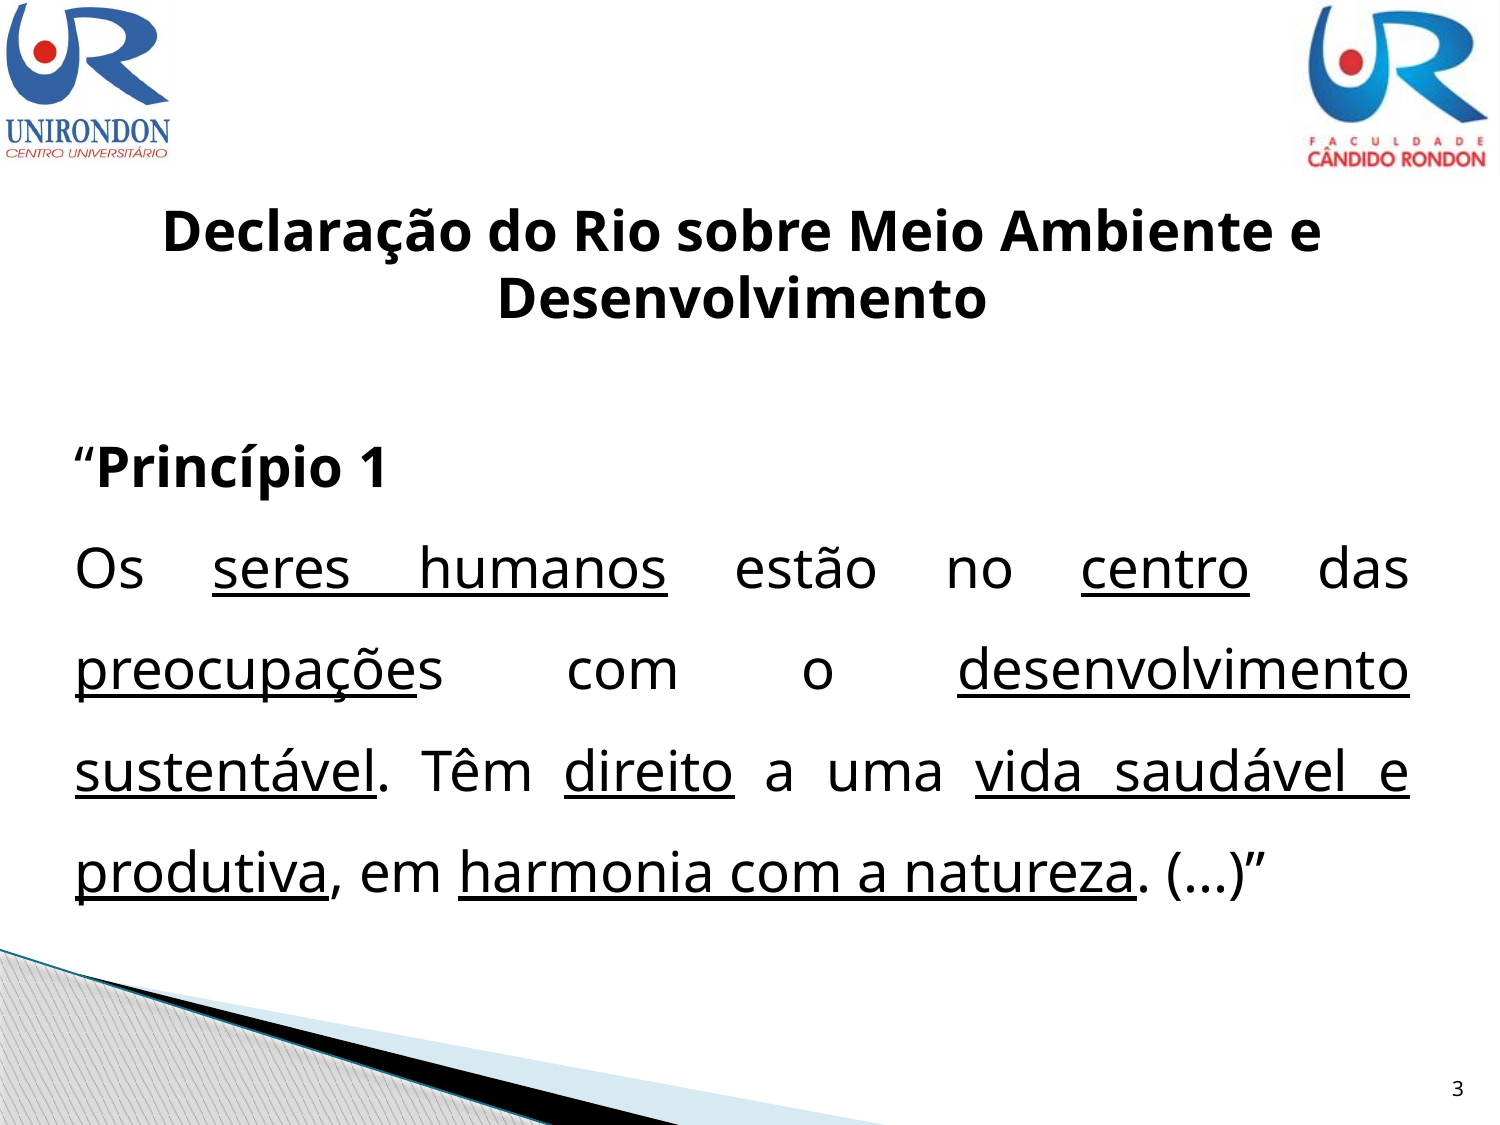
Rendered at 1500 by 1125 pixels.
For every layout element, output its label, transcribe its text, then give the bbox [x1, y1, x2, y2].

picture [0, 0, 176, 164]
picture [1292, 0, 1500, 183]
list Declaração do Rio sobre Meio Ambiente e Desenvolvimento “Princípio 1 Os seres humanos estão no centro das preocupações com o desenvolvimento sustentável. Têm direito a uma vida saudável e produtiva, em harmonia com a natureza. (...)” [0, 187, 1425, 1090]
slide_number 3 [1418, 1051, 1479, 1112]
